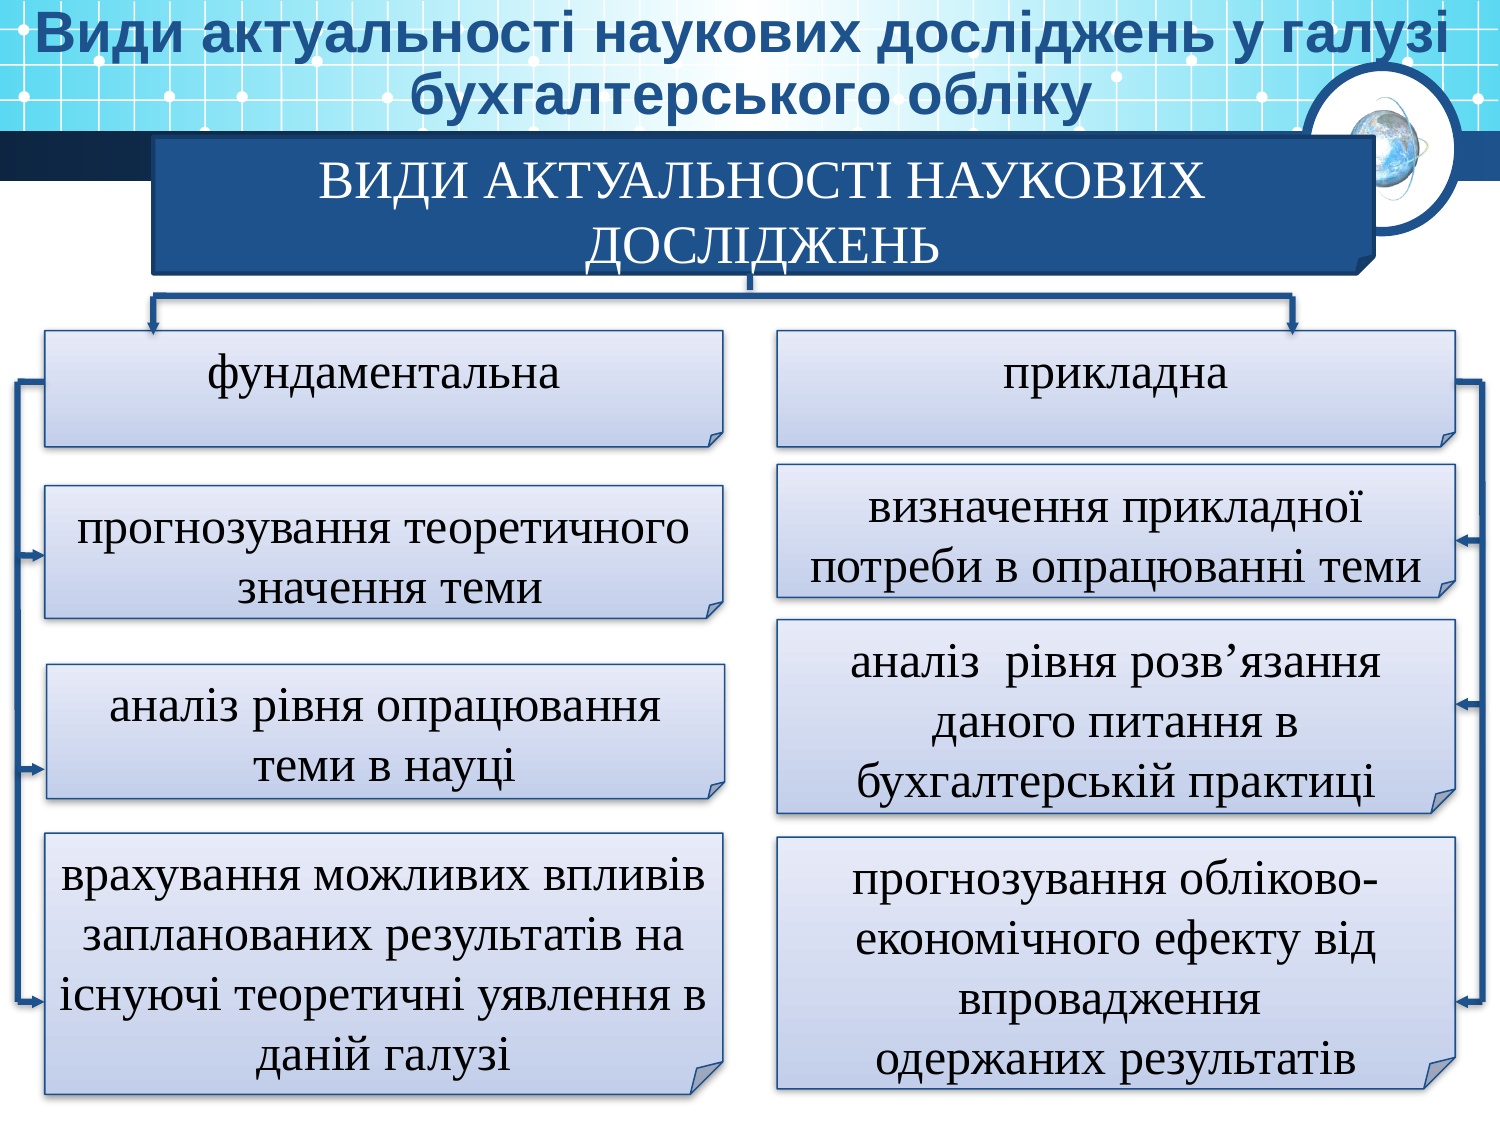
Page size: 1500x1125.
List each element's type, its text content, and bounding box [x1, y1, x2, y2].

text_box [17, 136, 1483, 1095]
text_box Види актуальності наукових досліджень у галузі бухгалтерського обліку [1, 0, 1500, 135]
